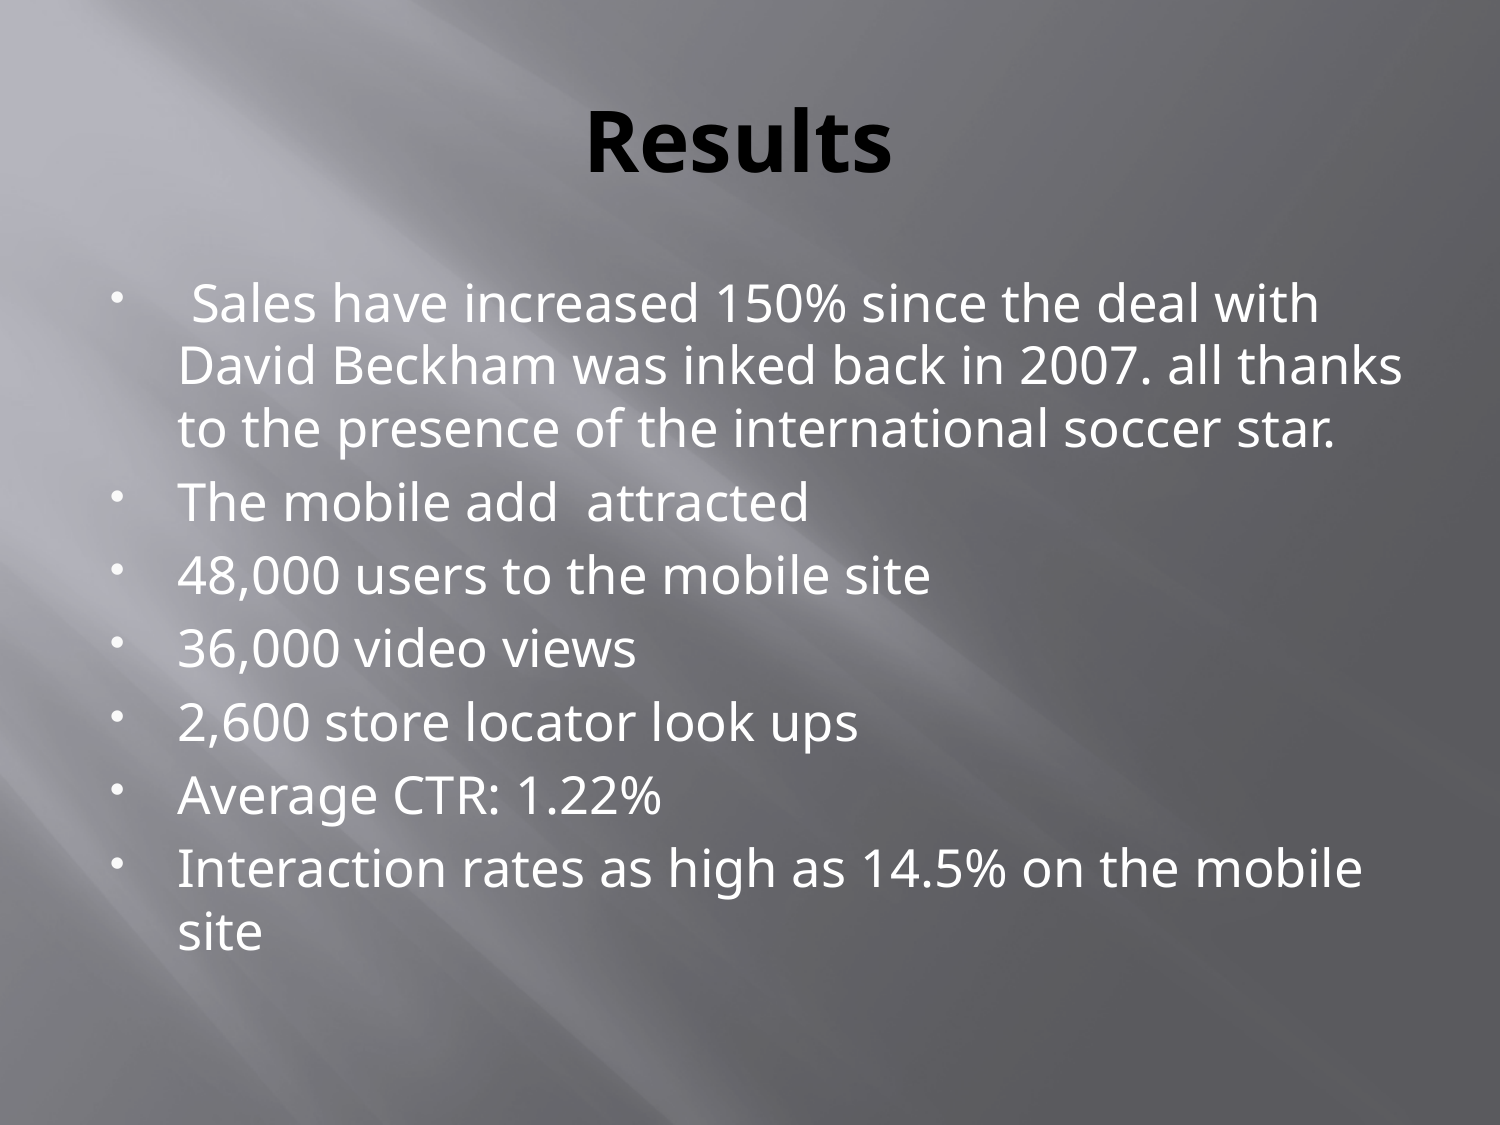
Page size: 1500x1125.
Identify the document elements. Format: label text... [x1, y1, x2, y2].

list Sales have increased 150% since the deal with David Beckham was inked back in 2007. all thanks to the presence of the international soccer star. The mobile add attracted 48,000 users to the mobile site 36,000 video views 2,600 store locator look ups Average CTR: 1.22% Interaction rates as high as 14.5% on the mobile site [75, 262, 1425, 1035]
title Results [75, 45, 1425, 233]
